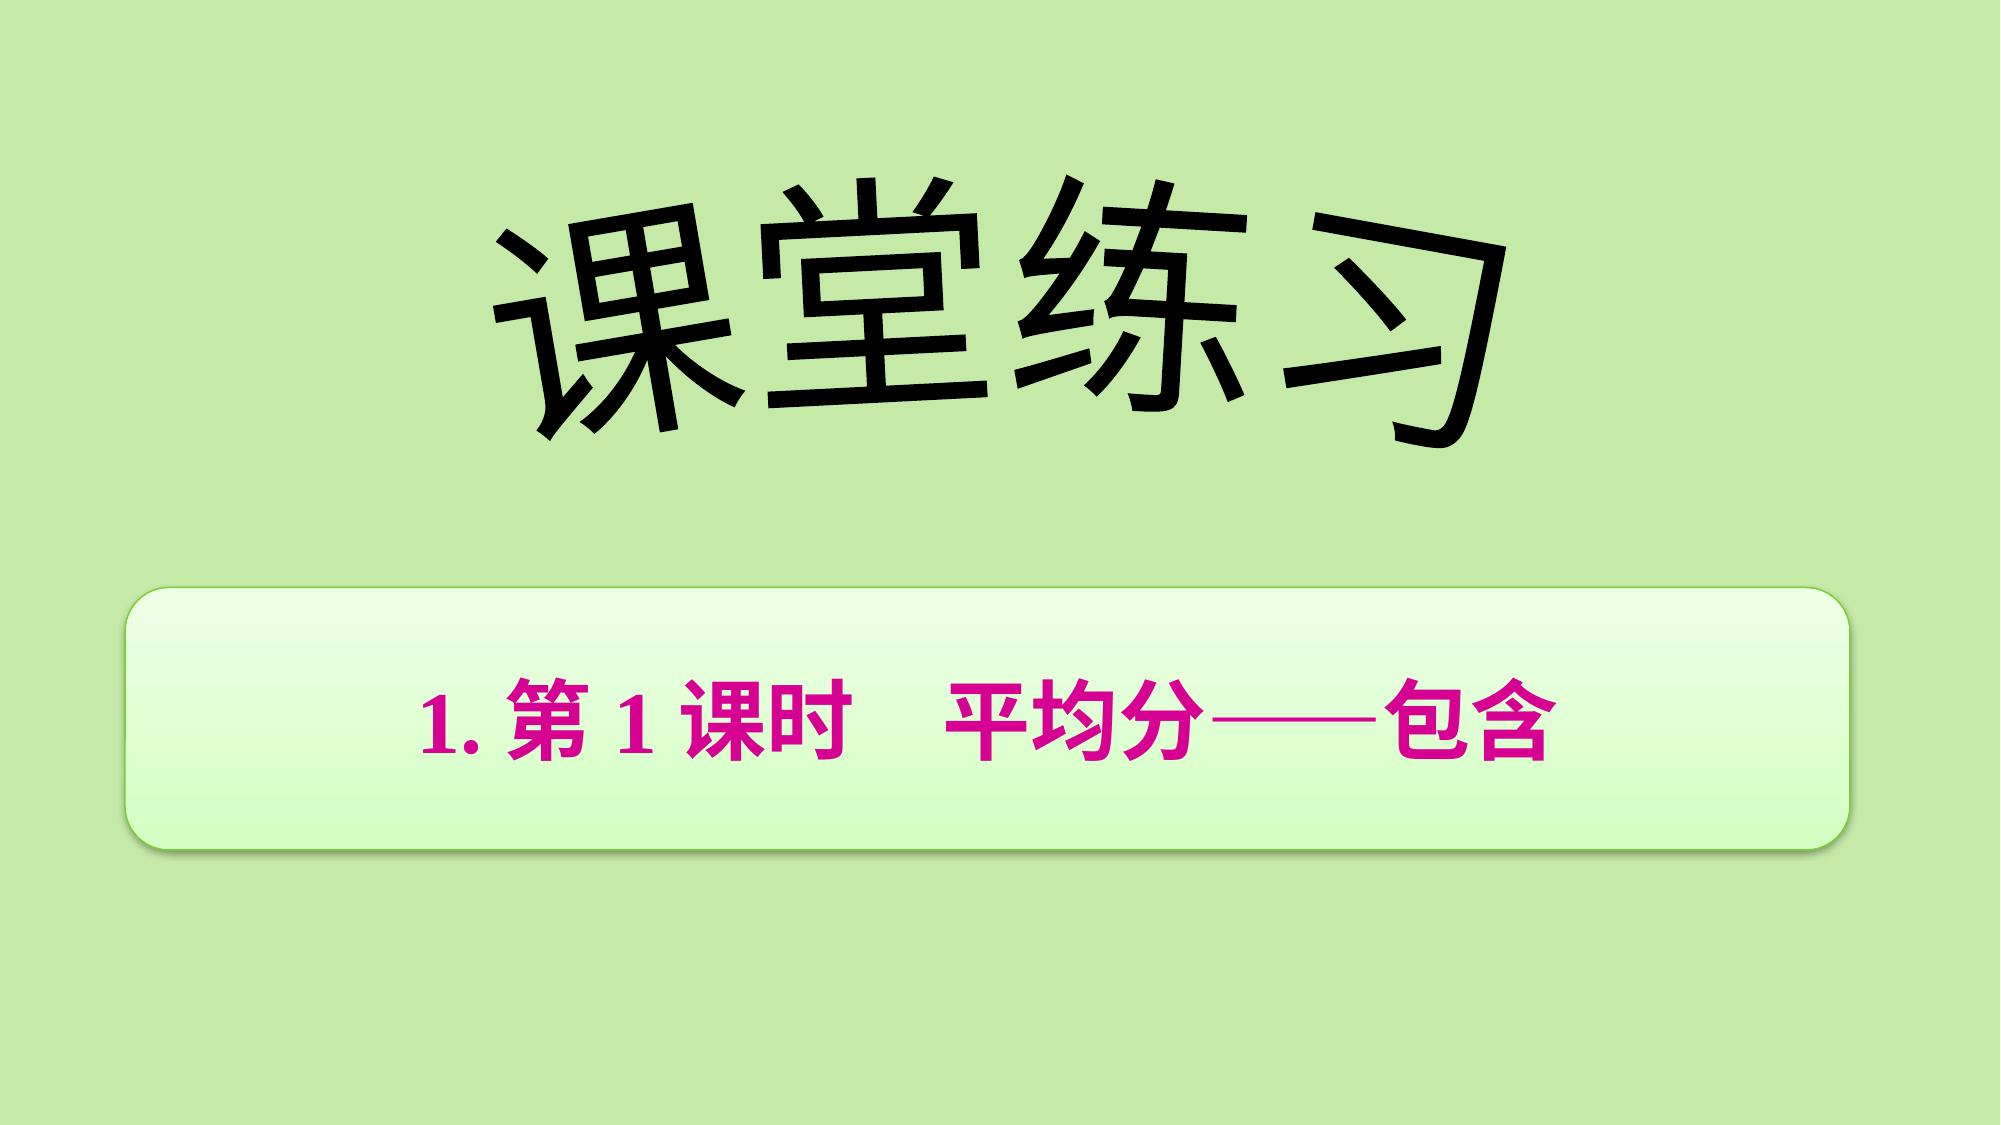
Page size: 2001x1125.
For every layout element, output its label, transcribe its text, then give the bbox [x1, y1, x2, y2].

text_box 1.第1课时 平均分——包含 [124, 586, 1851, 851]
